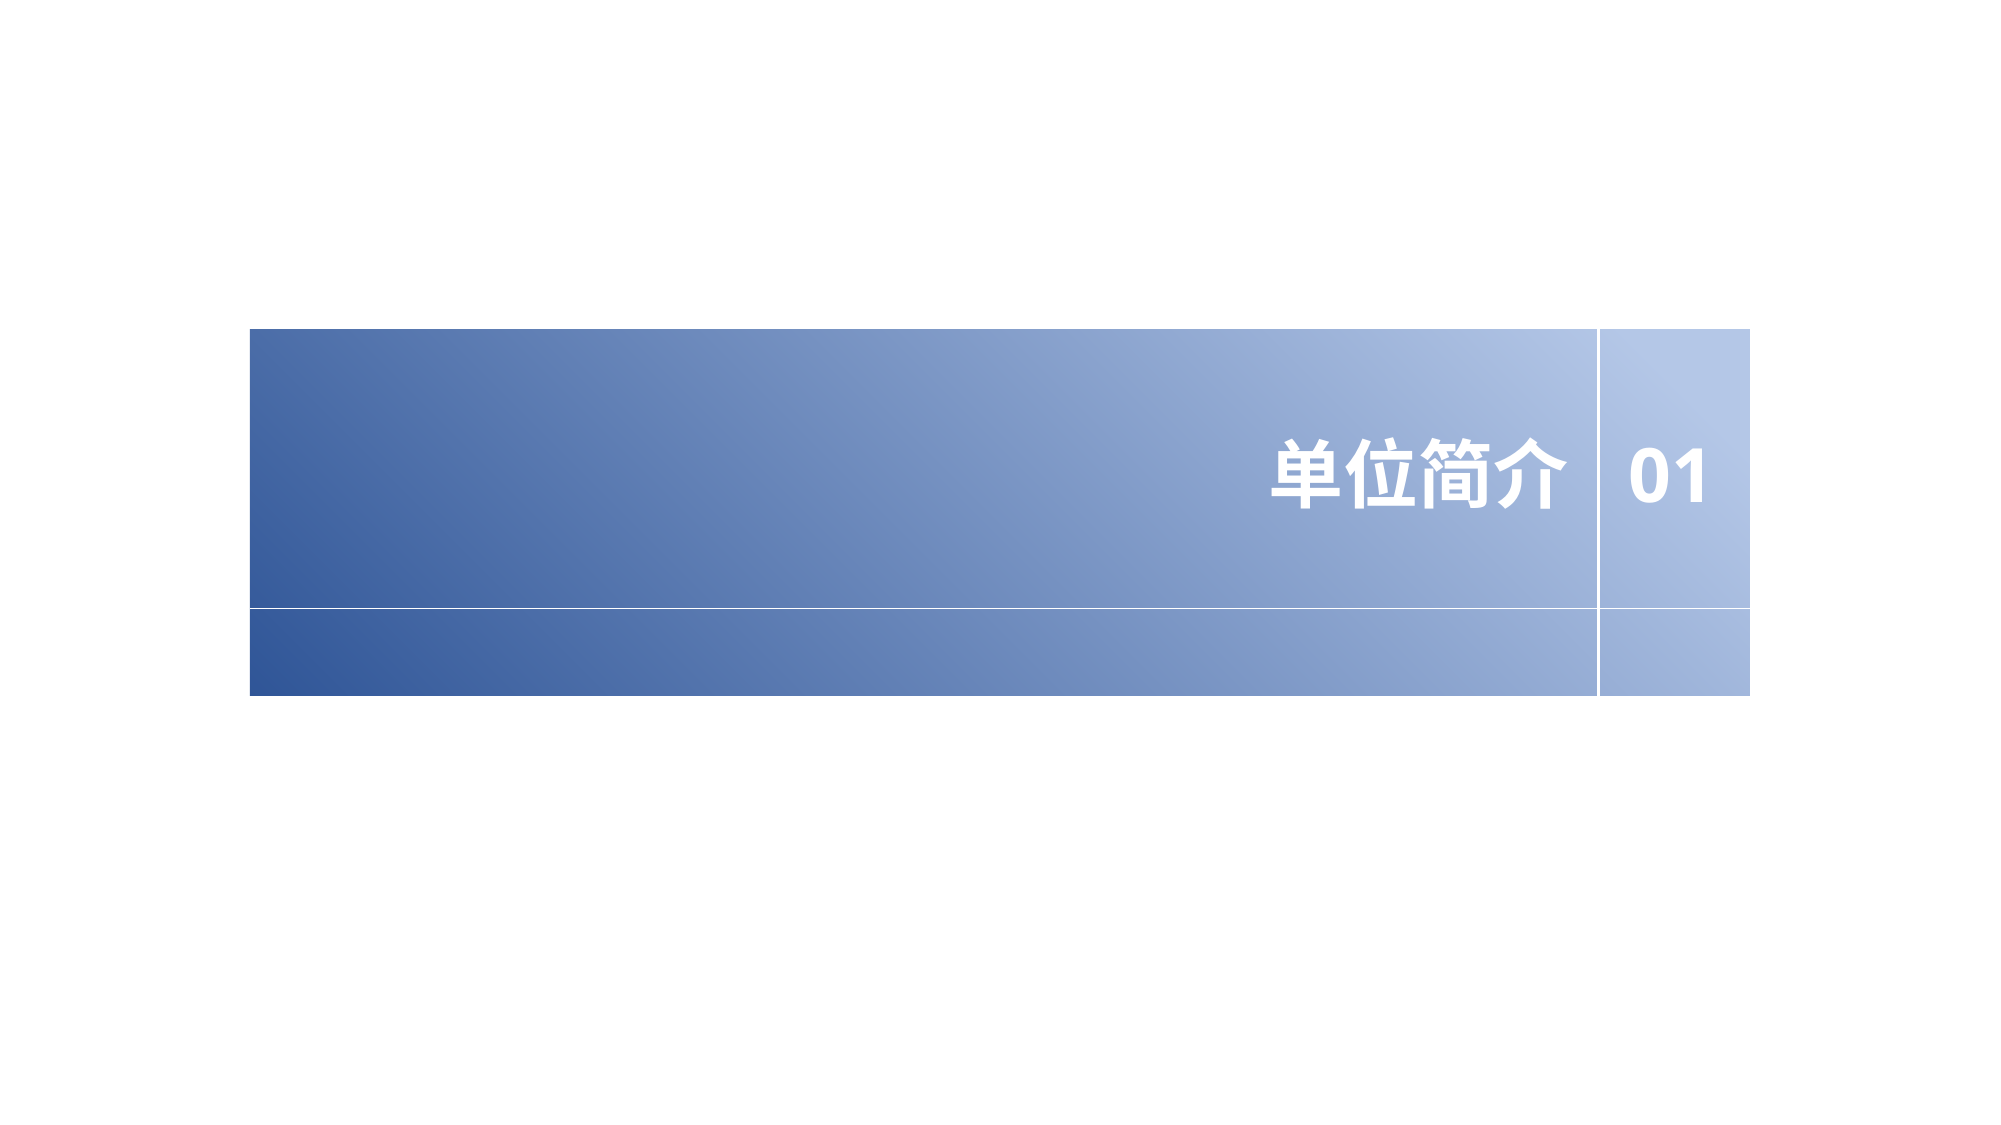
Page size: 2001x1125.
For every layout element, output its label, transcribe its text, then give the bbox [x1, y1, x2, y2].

text_box [249, 329, 1751, 697]
text_box 01 [1613, 406, 1763, 527]
text_box 单位简介 [865, 406, 1584, 527]
